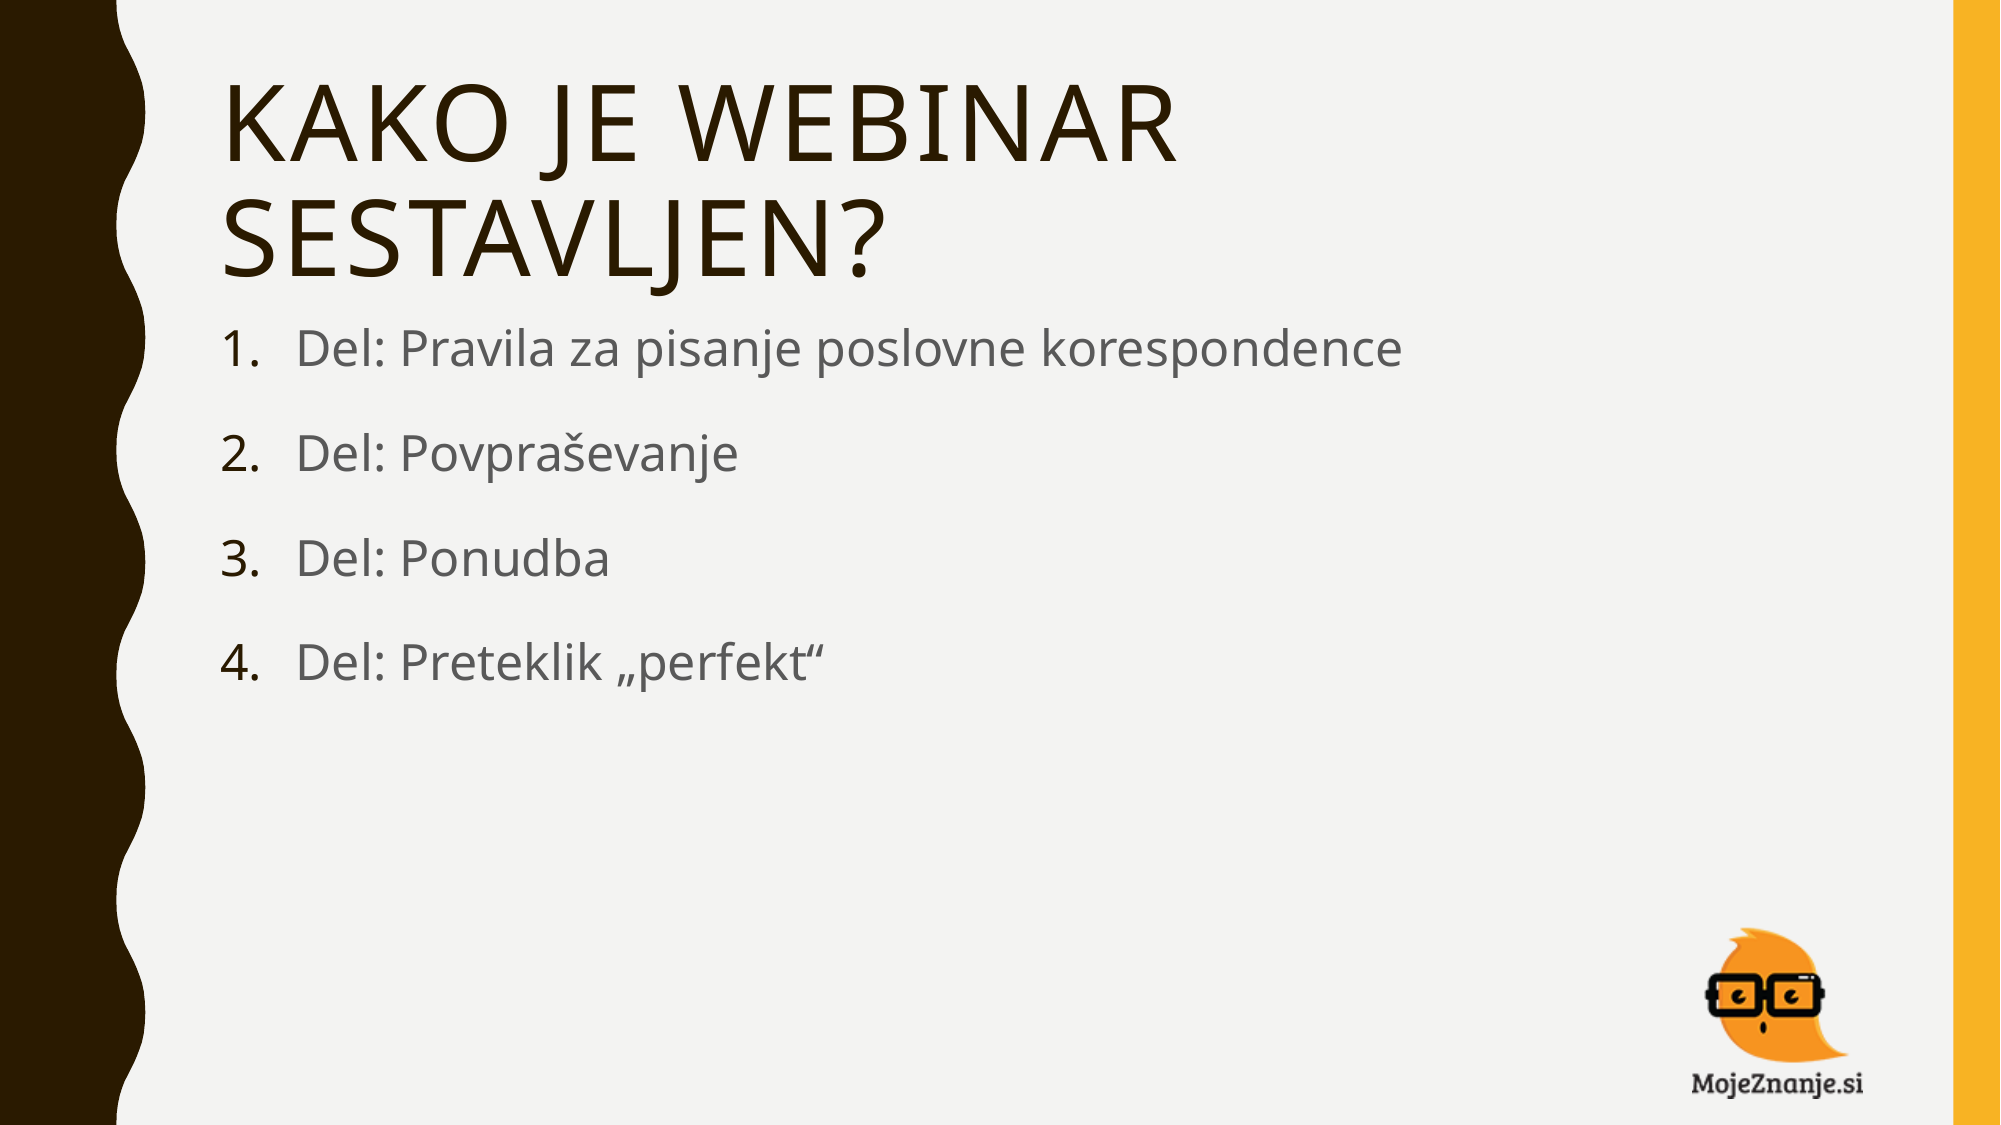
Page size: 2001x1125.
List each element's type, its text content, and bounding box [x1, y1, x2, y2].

picture [1692, 965, 1863, 1099]
list Del: Pravila za pisanje poslovne korespondence Del: Povpraševanje Del: Ponudba Del: Preteklik „perfekt“ [205, 279, 1875, 965]
title Kako je webinar sestavljen? [205, 62, 1875, 279]
